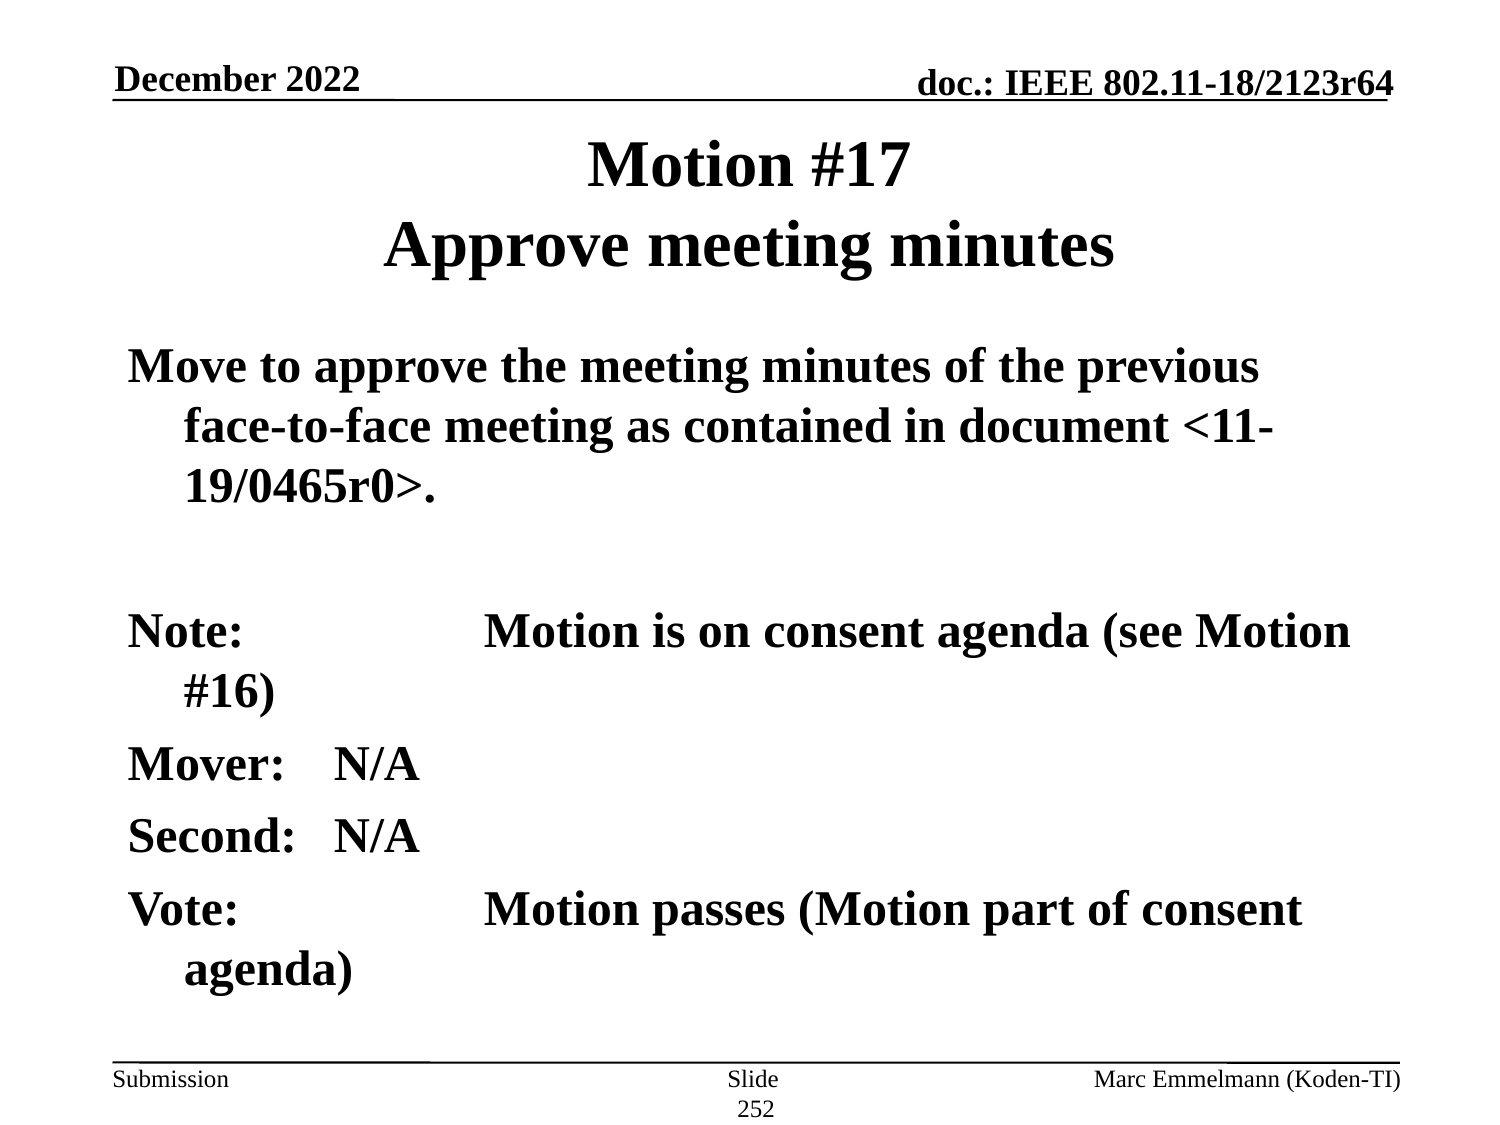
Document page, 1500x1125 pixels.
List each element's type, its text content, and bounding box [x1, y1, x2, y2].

slide_number Slide 252 [712, 1061, 800, 1123]
title Motion #17 Approve meeting minutes [112, 112, 1388, 288]
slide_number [114, 54, 423, 100]
list Move to approve the meeting minutes of the previous face-to-face meeting as contained in document <11-19/0465r0>. Note: Motion is on consent agenda (see Motion #16) Mover: N/A Second: N/A Vote: Motion passes (Motion part of consent agenda) [112, 324, 1388, 1000]
footer Marc Emmelmann (Koden-TI) [878, 1061, 1402, 1093]
